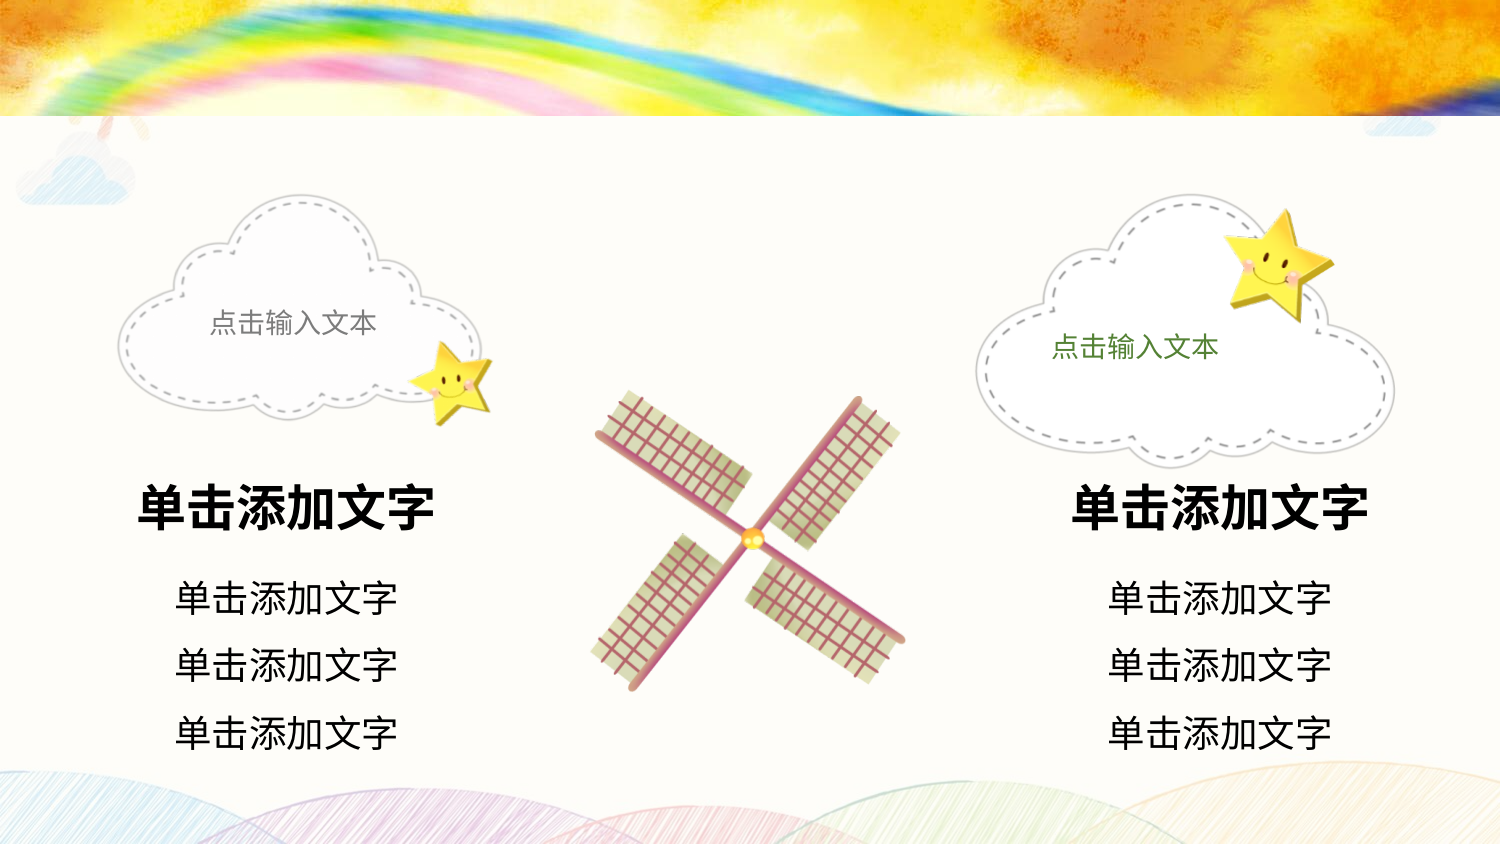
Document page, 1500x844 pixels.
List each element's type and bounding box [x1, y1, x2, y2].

picture [587, 375, 911, 700]
picture [943, 174, 1417, 483]
text_box [120, 468, 454, 765]
picture [84, 170, 521, 455]
text_box [1053, 468, 1388, 765]
picture [0, 0, 1500, 116]
